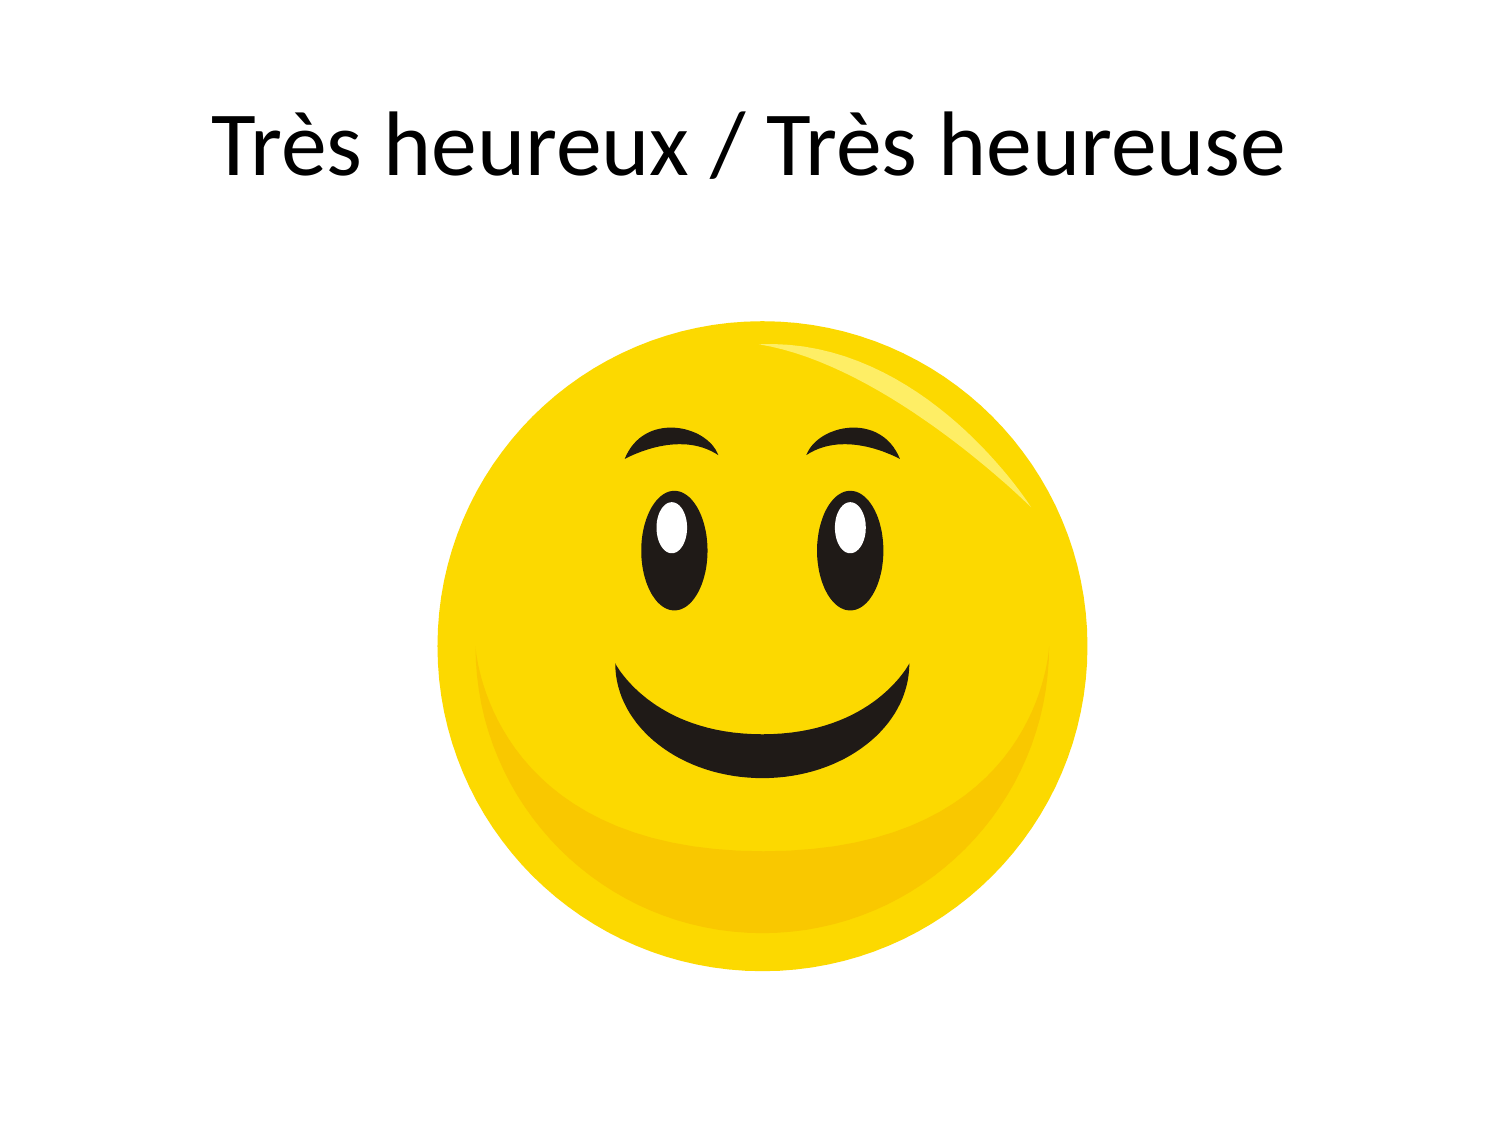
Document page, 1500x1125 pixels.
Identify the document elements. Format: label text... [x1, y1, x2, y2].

title Très heureux / Très heureuse [75, 45, 1425, 233]
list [437, 320, 1088, 972]
